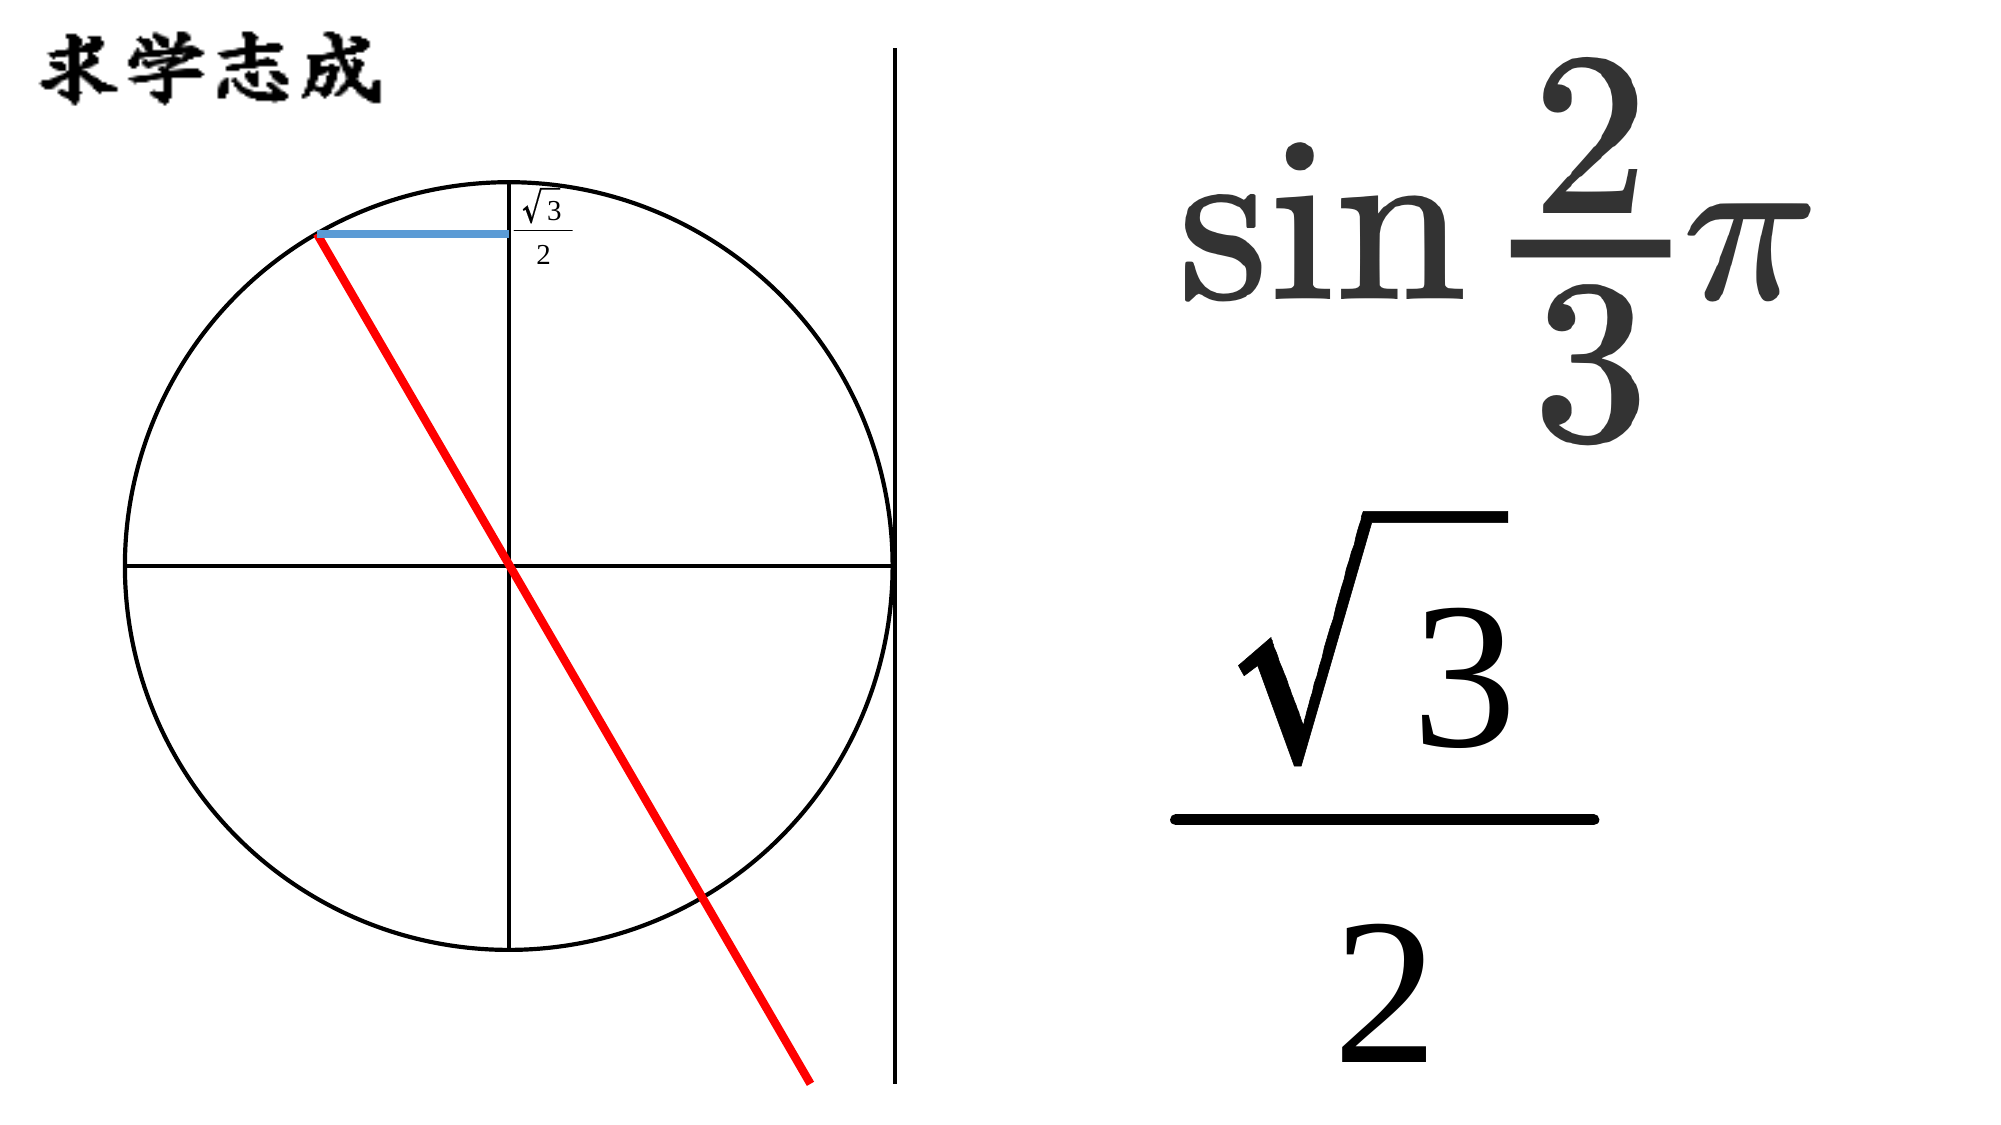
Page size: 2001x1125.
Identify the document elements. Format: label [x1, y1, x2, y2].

text_box [123, 232, 317, 900]
picture [1128, 0, 1868, 503]
text_box [511, 187, 576, 273]
text_box [316, 233, 811, 1084]
picture [18, 0, 403, 166]
text_box [811, 568, 893, 805]
text_box [811, 327, 893, 564]
text_box [321, 181, 702, 233]
text_box [1153, 508, 1622, 1125]
